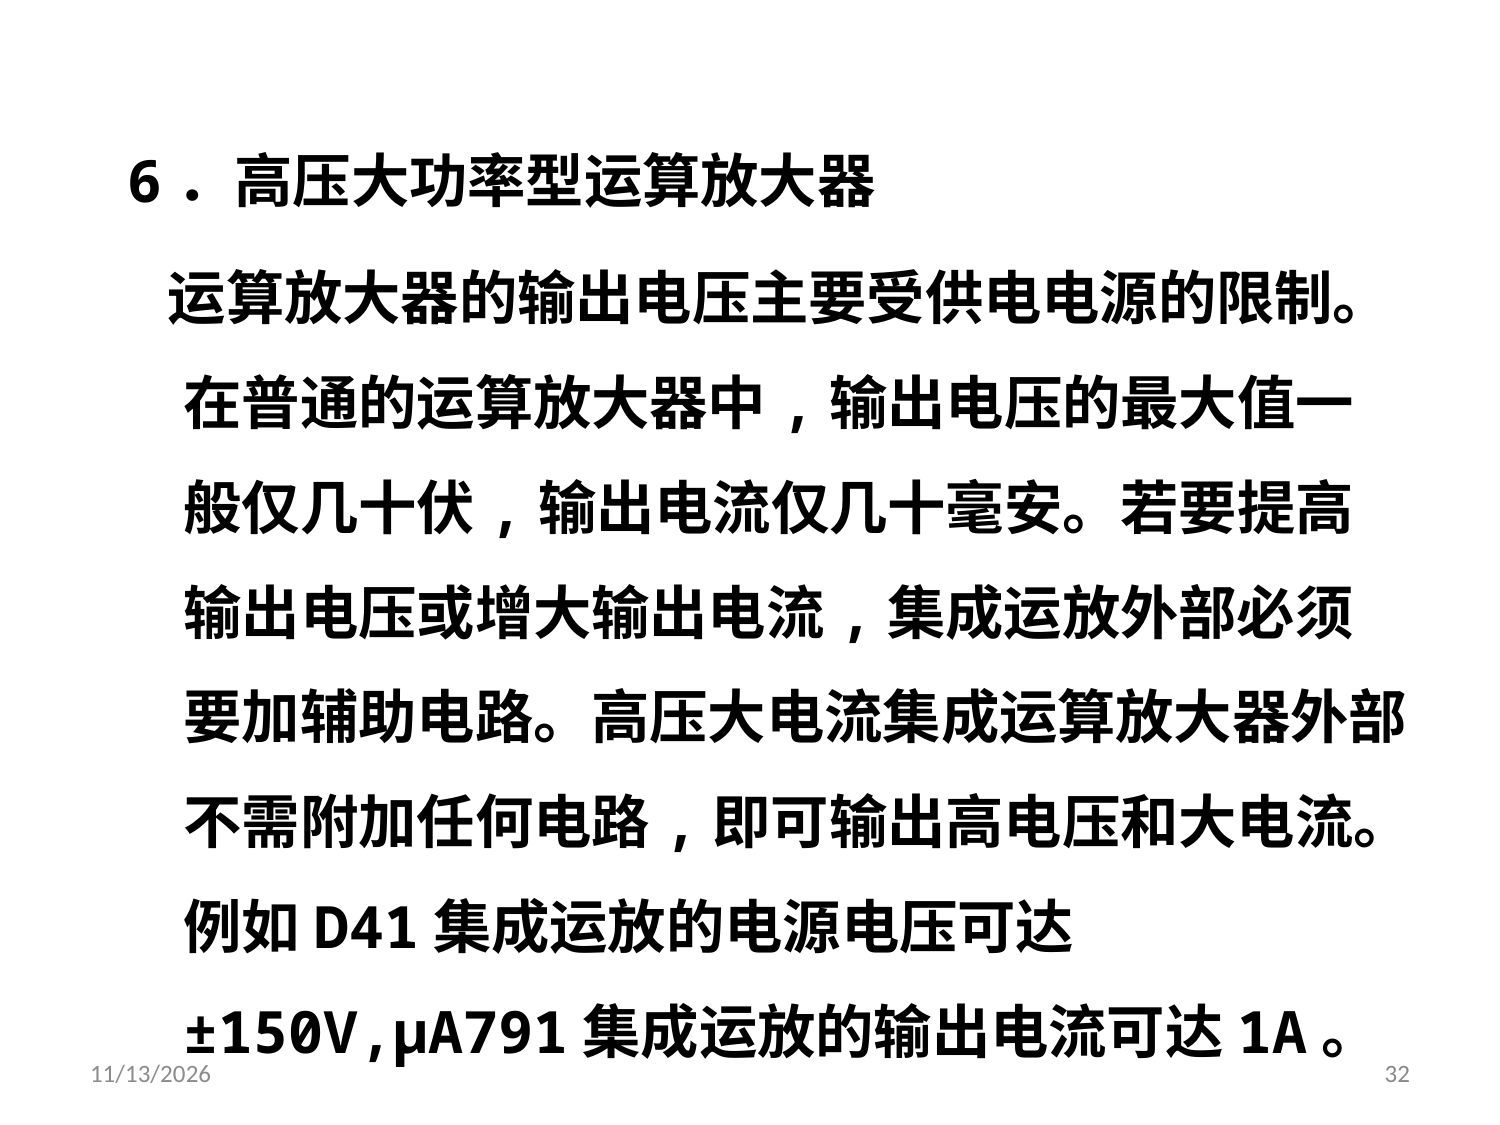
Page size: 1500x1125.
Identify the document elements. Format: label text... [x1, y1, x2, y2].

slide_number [75, 1042, 425, 1103]
list 6．高压大功率型运算放大器 运算放大器的输出电压主要受供电电源的限制。在普通的运算放大器中,输出电压的最大值一般仅几十伏,输出电流仅几十毫安。若要提高输出电压或增大输出电流,集成运放外部必须要加辅助电路。高压大电流集成运算放大器外部不需附加任何电路,即可输出高电压和大电流。例如D41集成运放的电源电压可达±150V,μA791集成运放的输出电流可达1A。 [112, 101, 1424, 1001]
slide_number 32 [1074, 1042, 1425, 1103]
